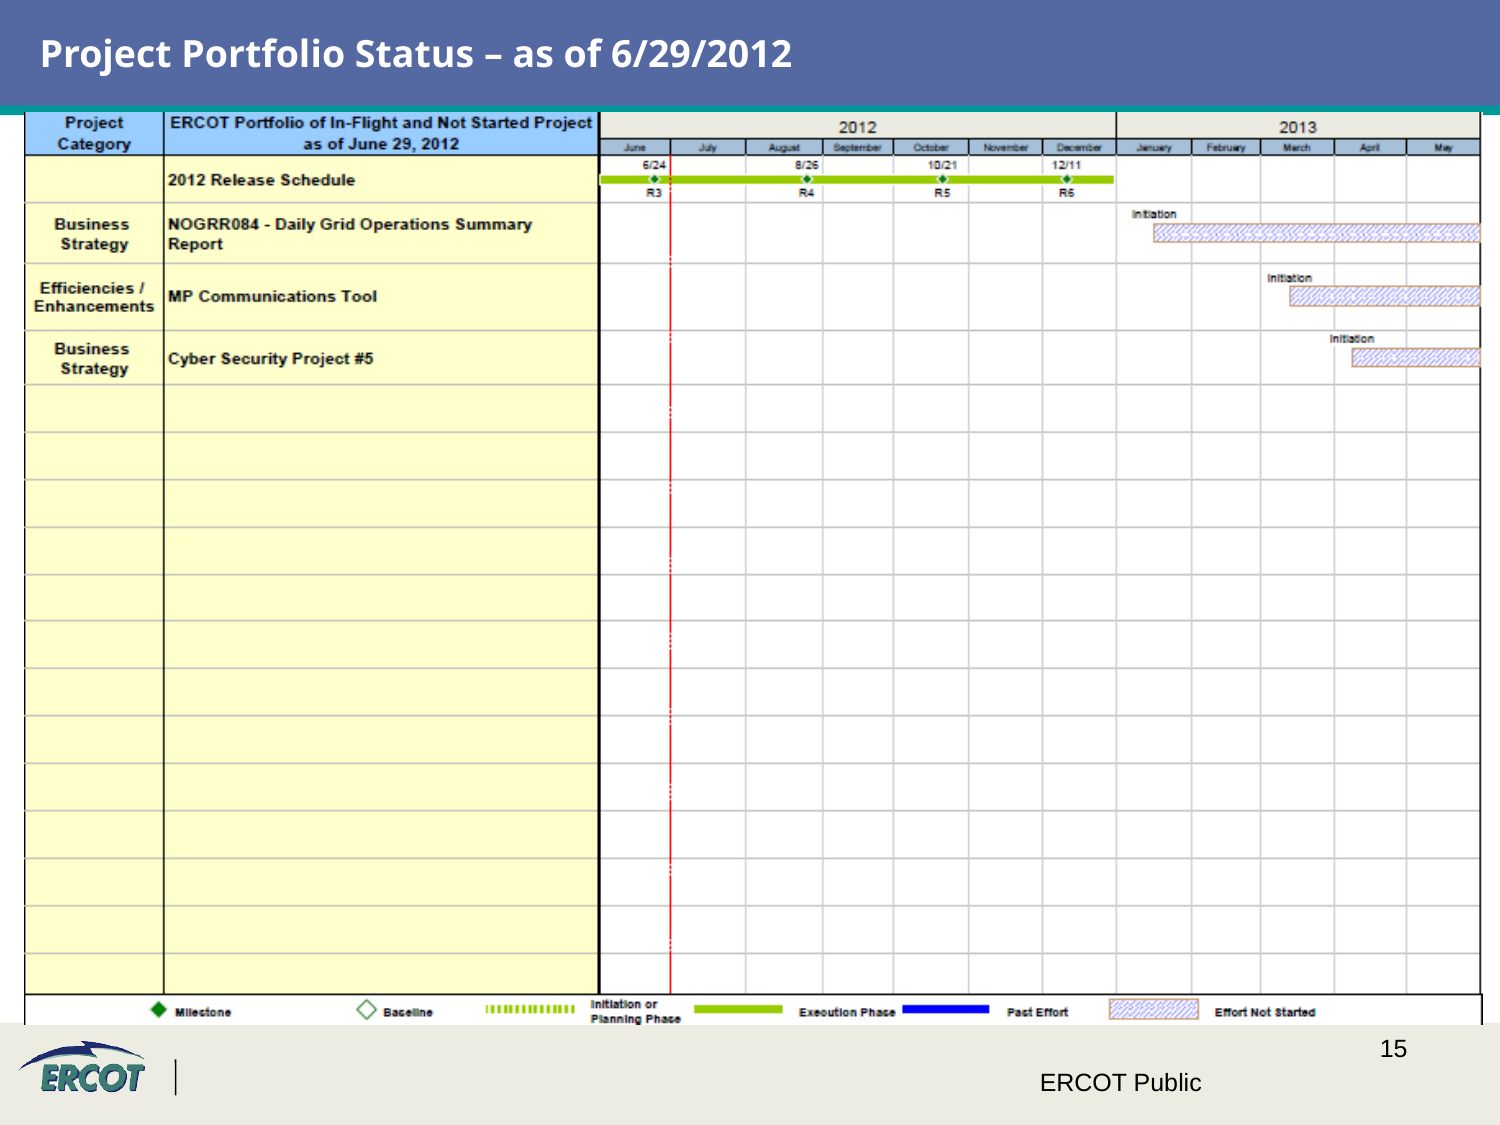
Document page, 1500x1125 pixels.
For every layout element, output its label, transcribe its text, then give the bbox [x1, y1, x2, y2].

picture [10, 1031, 151, 1111]
footer ERCOT Public [1025, 1059, 1438, 1125]
text_box [24, 22, 1450, 85]
text_box Project Portfolio Status – as of 6/29/2012 [24, 30, 1163, 106]
picture [24, 112, 1483, 1026]
